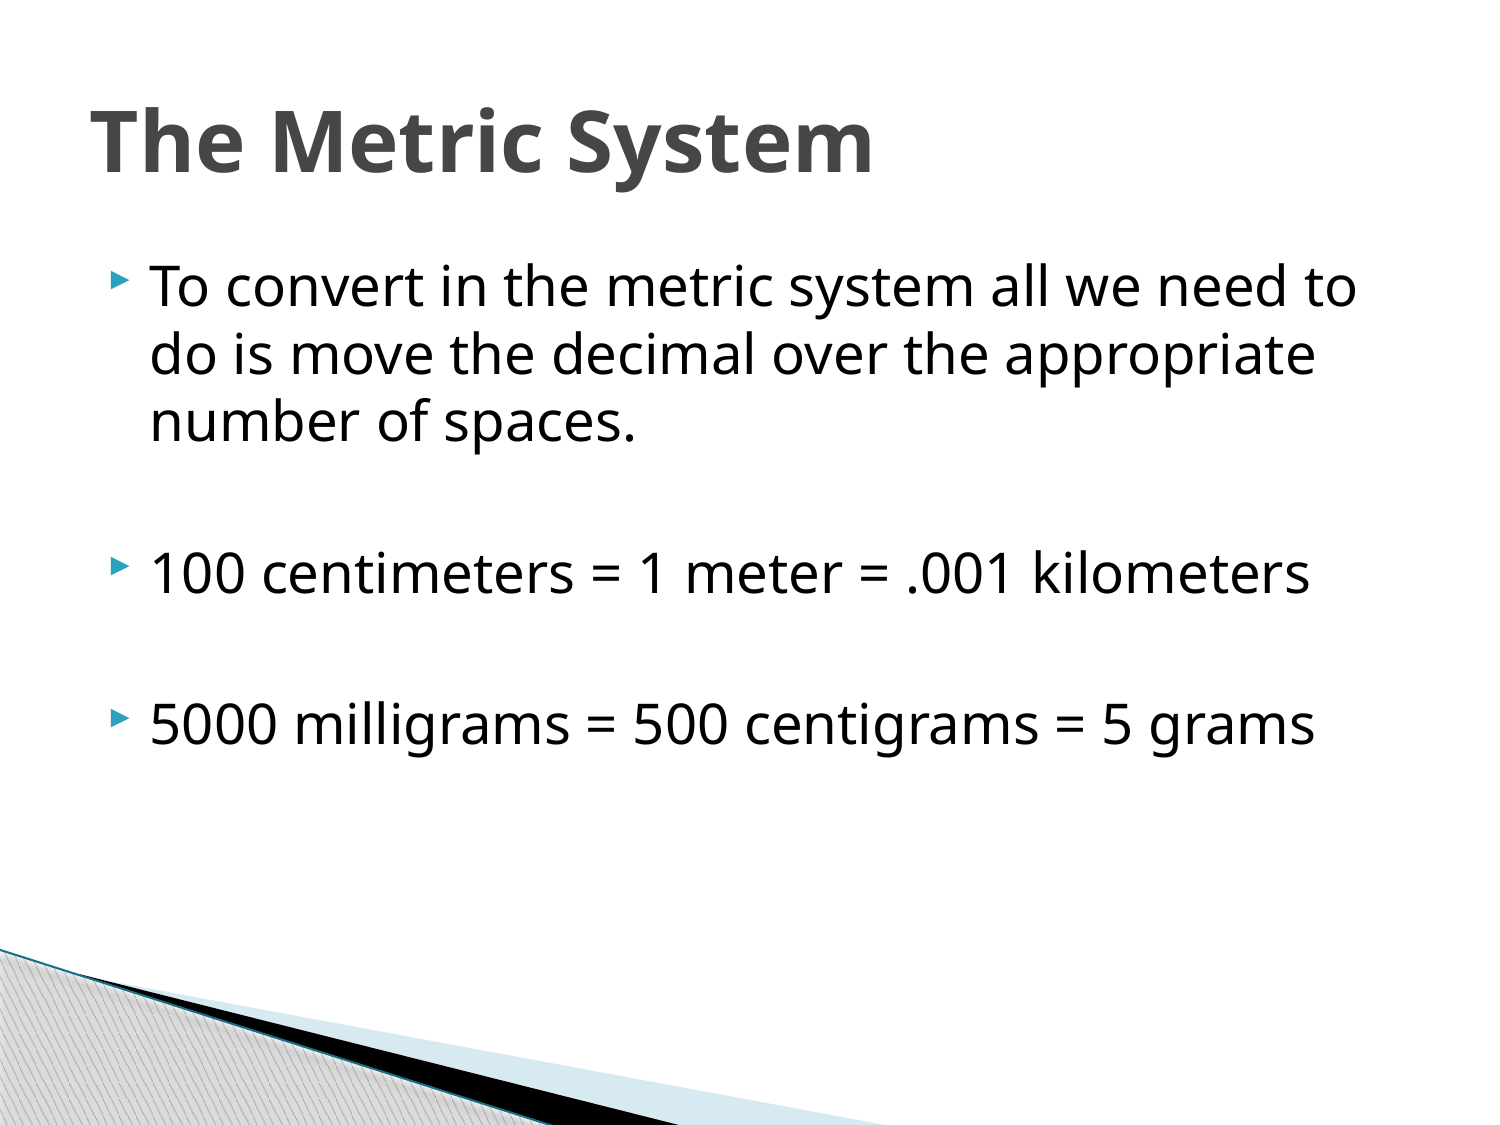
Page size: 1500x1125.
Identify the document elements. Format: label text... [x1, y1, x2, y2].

title The Metric System [75, 45, 1425, 233]
list To convert in the metric system all we need to do is move the decimal over the appropriate number of spaces. 100 centimeters = 1 meter = .001 kilometers 5000 milligrams = 500 centigrams = 5 grams [75, 243, 1425, 986]
